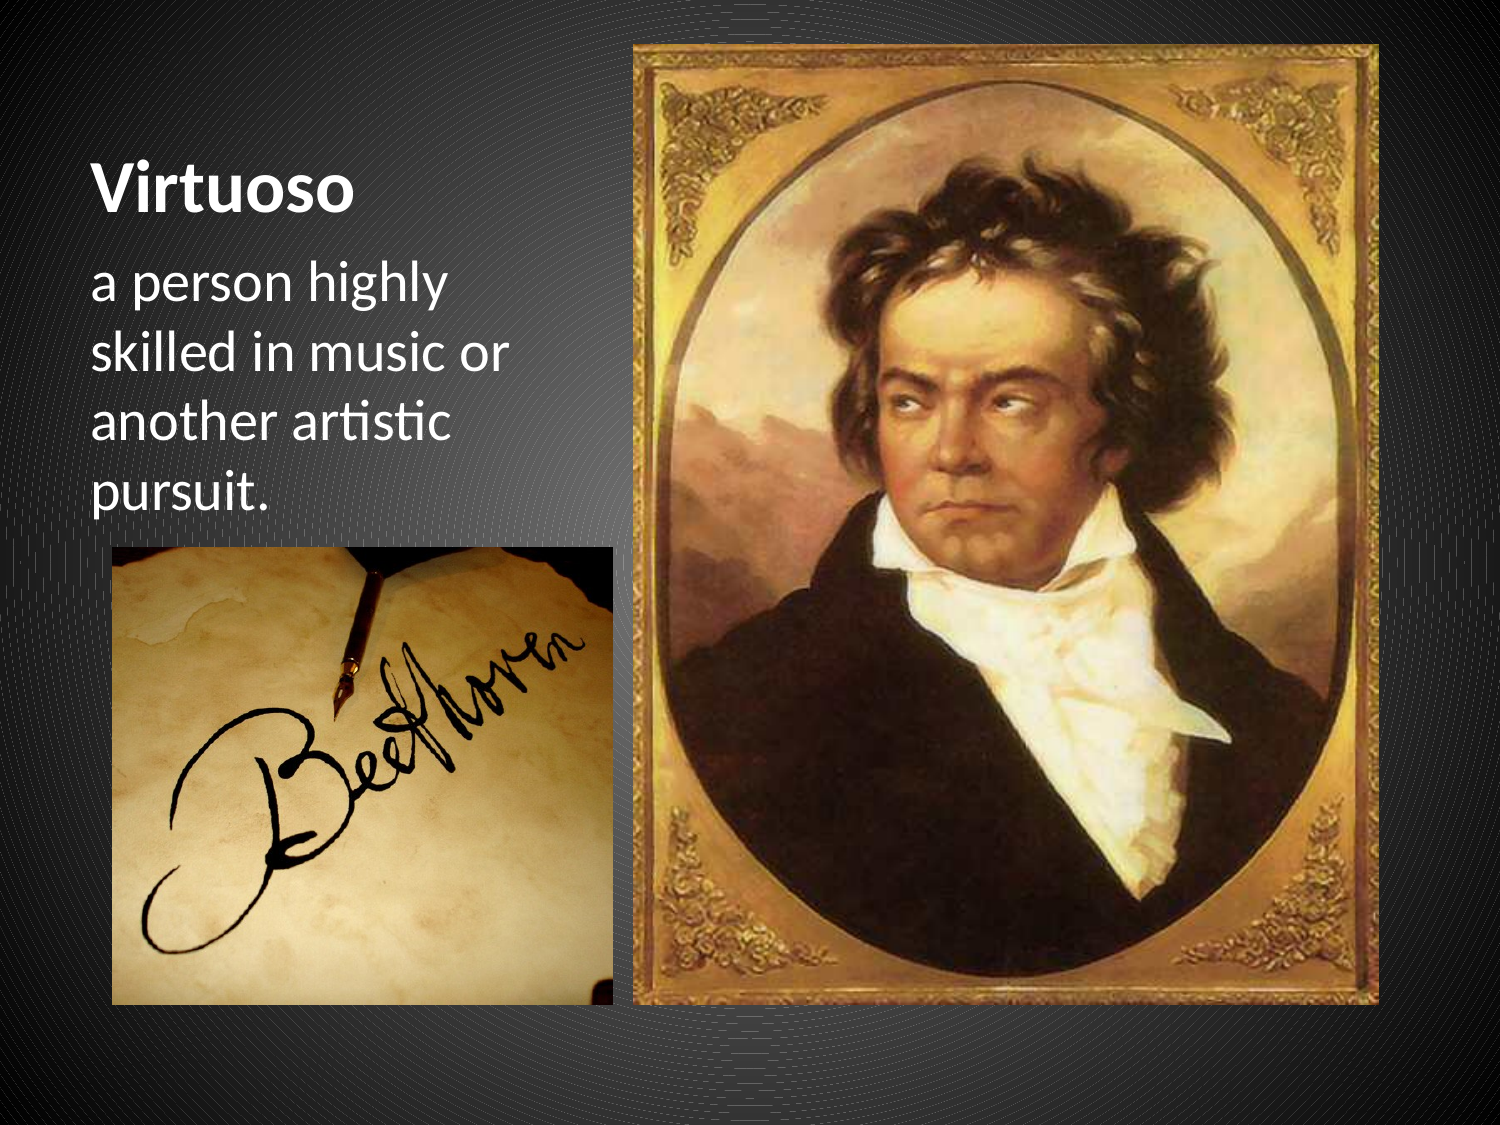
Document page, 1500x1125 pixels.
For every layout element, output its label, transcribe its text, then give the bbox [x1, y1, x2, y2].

title Virtuoso [75, 44, 569, 235]
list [586, 44, 1426, 1006]
list a person highly skilled in music or another artistic pursuit. [75, 235, 569, 1005]
picture [112, 547, 613, 1006]
